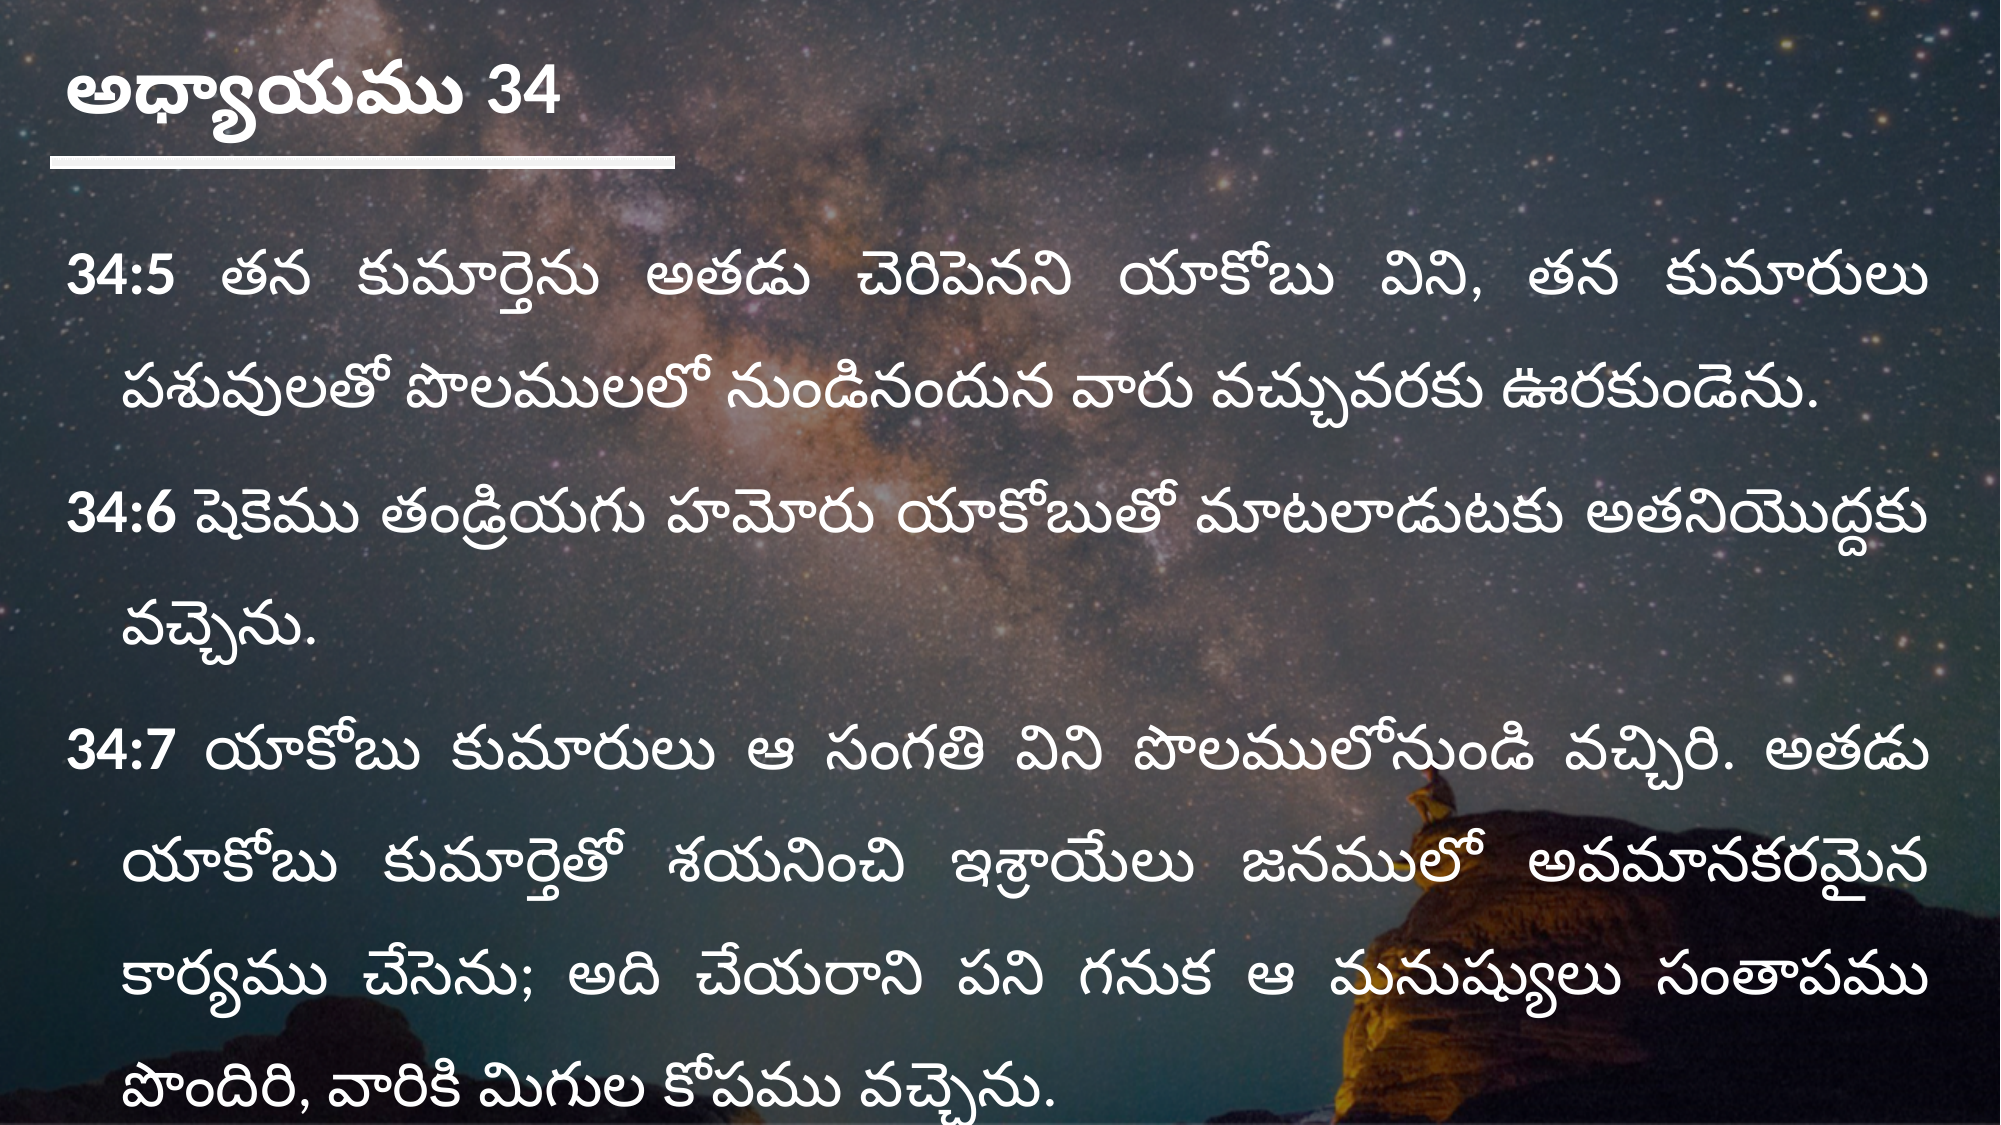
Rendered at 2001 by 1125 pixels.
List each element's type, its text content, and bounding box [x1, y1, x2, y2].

title అధ్యాయము 34 [50, 0, 1925, 167]
picture [0, 0, 2000, 1125]
list 34:5 తన కుమార్తెను అతడు చెరిపెనని యాకోబు విని, తన కుమారులు పశువులతో పొలములలో నుండినందున వారు వచ్చువరకు ఊరకుండెను. 34:6 షెకెము తండ్రియగు హమోరు యాకోబుతో మాటలాడుటకు అతనియొద్దకు వచ్చెను. 34:7 యాకోబు కుమారులు ఆ సంగతి విని పొలములోనుండి వచ్చిరి. అతడు యాకోబు కుమార్తెతో శయనించి ఇశ్రాయేలు జనములో అవమానకరమైన కార్యము చేసెను; అది చేయరాని పని గనుక ఆ మనుష్యులు సంతాపము పొందిరి, వారికి మిగుల కోపము వచ్చెను. [50, 187, 1946, 1063]
